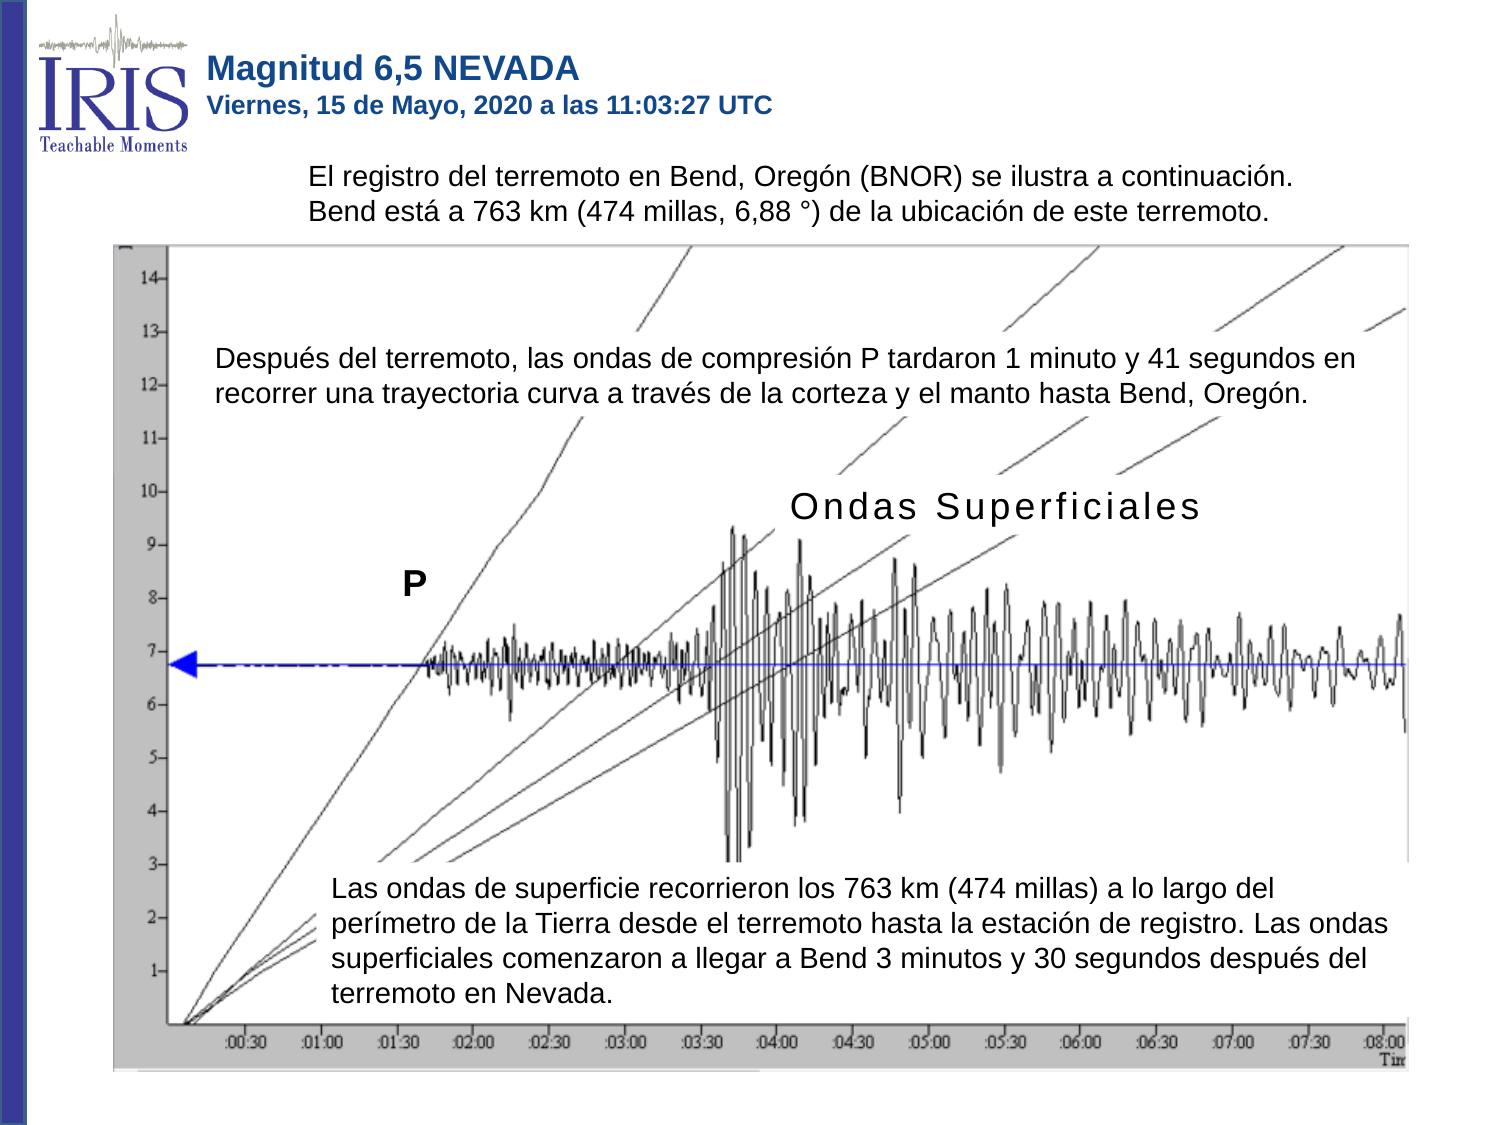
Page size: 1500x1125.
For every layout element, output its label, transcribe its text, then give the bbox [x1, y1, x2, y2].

text_box Magnitud 6,5 NEVADA Viernes, 15 de Mayo, 2020 a las 11:03:27 UTC [191, 2, 1488, 128]
picture [113, 243, 1410, 1073]
picture [39, 12, 188, 165]
text_box [0, 0, 27, 1125]
text_box El registro del terremoto en Bend, Oregón (BNOR) se ilustra a continuación. Bend está a 763 km (474 millas, 6,88 °) de la ubicación de este terremoto. [293, 149, 1314, 235]
